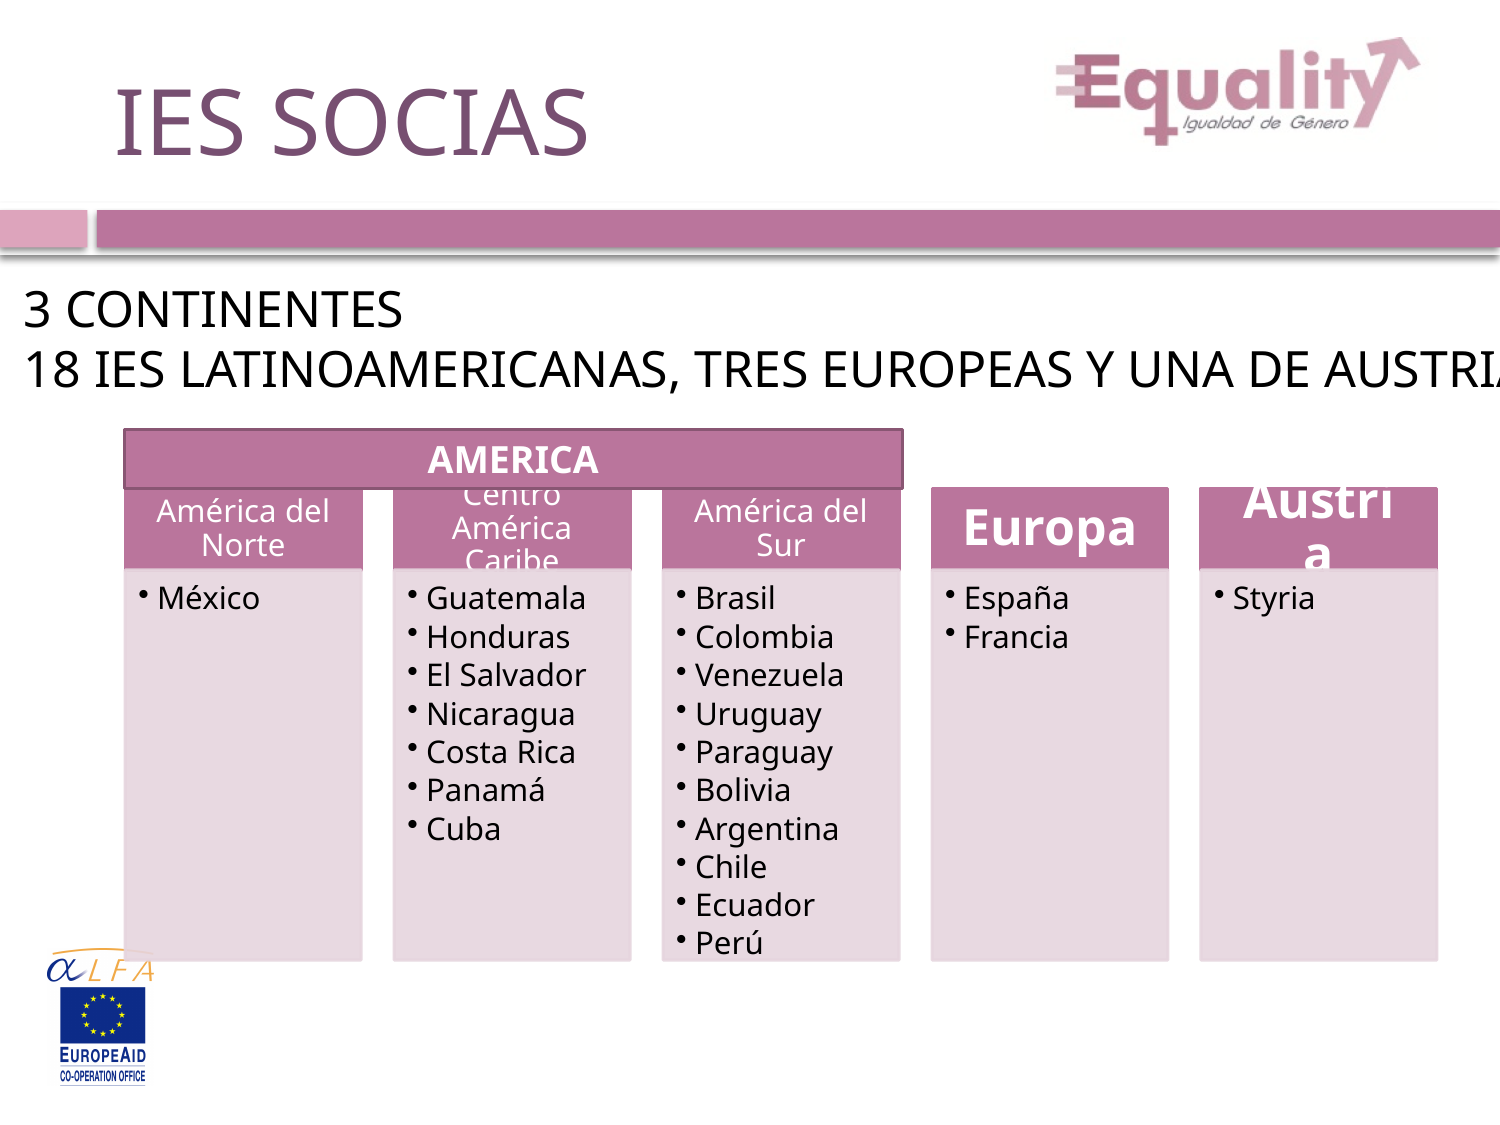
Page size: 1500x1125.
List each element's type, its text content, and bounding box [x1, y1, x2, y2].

text_box 3 CONTINENTES 18 IES LATINOAMERICANAS, TRES EUROPEAS Y UNA DE AUSTRIA [9, 269, 1500, 405]
picture [47, 948, 154, 1086]
title IES SOCIAS [99, 37, 1438, 200]
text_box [124, 390, 1438, 1058]
